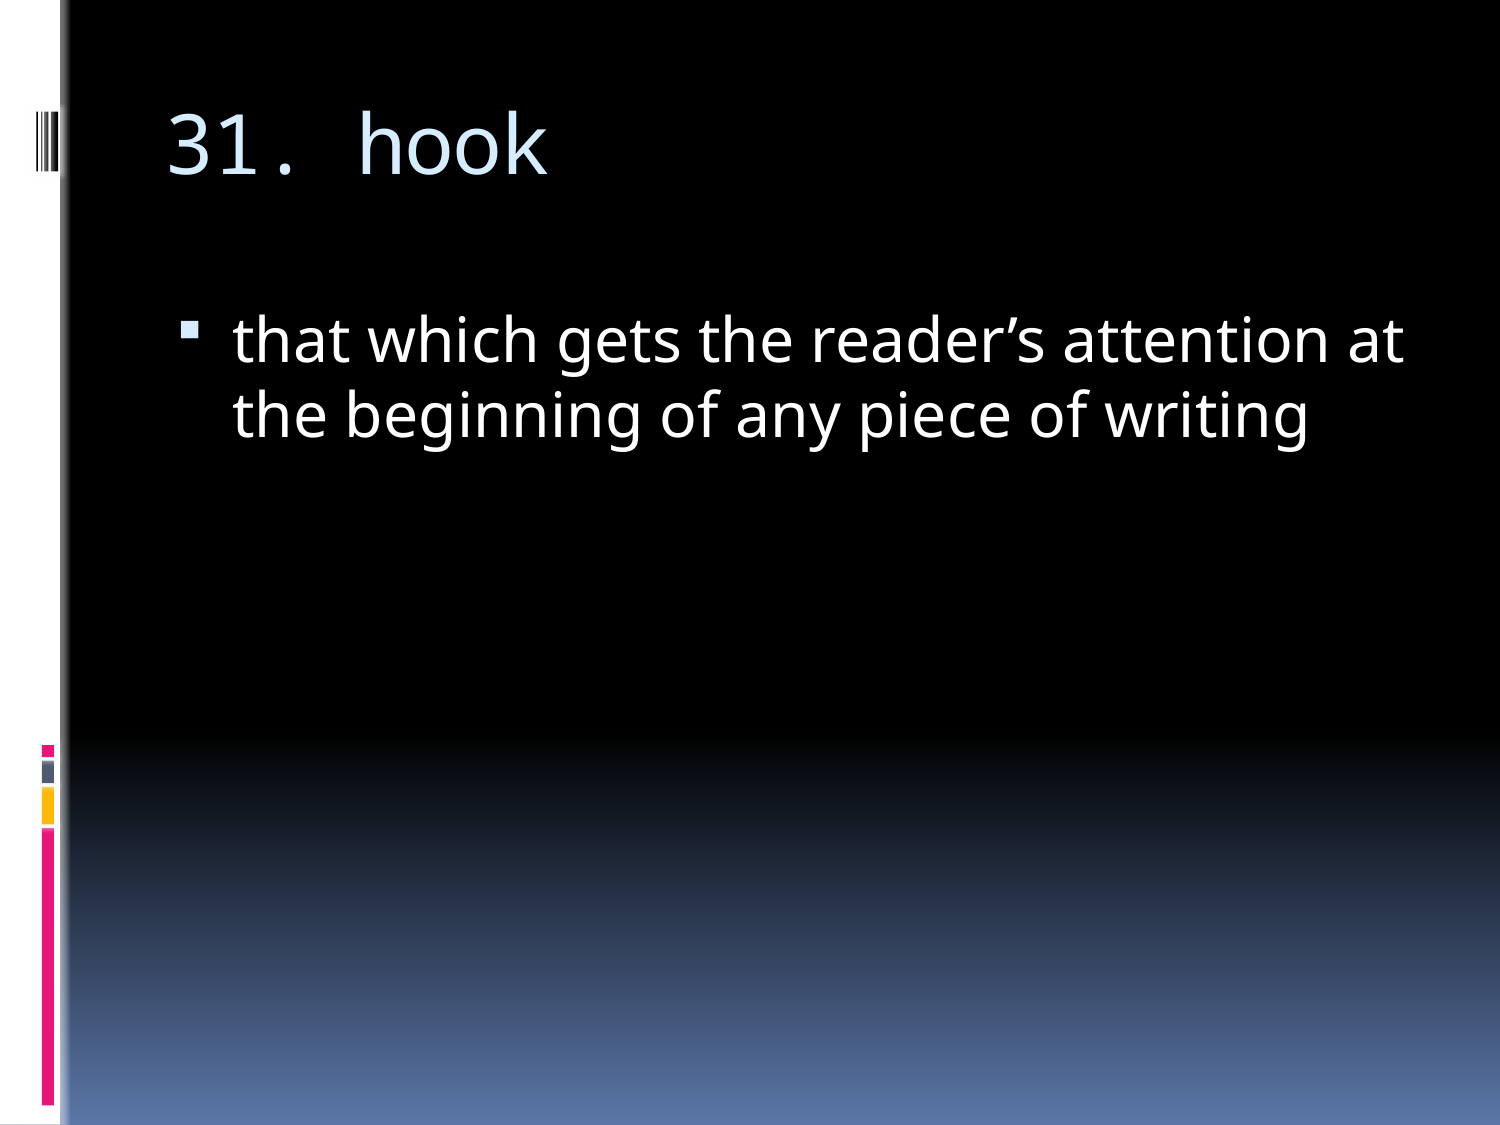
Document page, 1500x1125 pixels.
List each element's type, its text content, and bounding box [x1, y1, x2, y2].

title 31. hook [150, 83, 1425, 234]
list that which gets the reader’s attention at the beginning of any piece of writing [150, 292, 1425, 1043]
